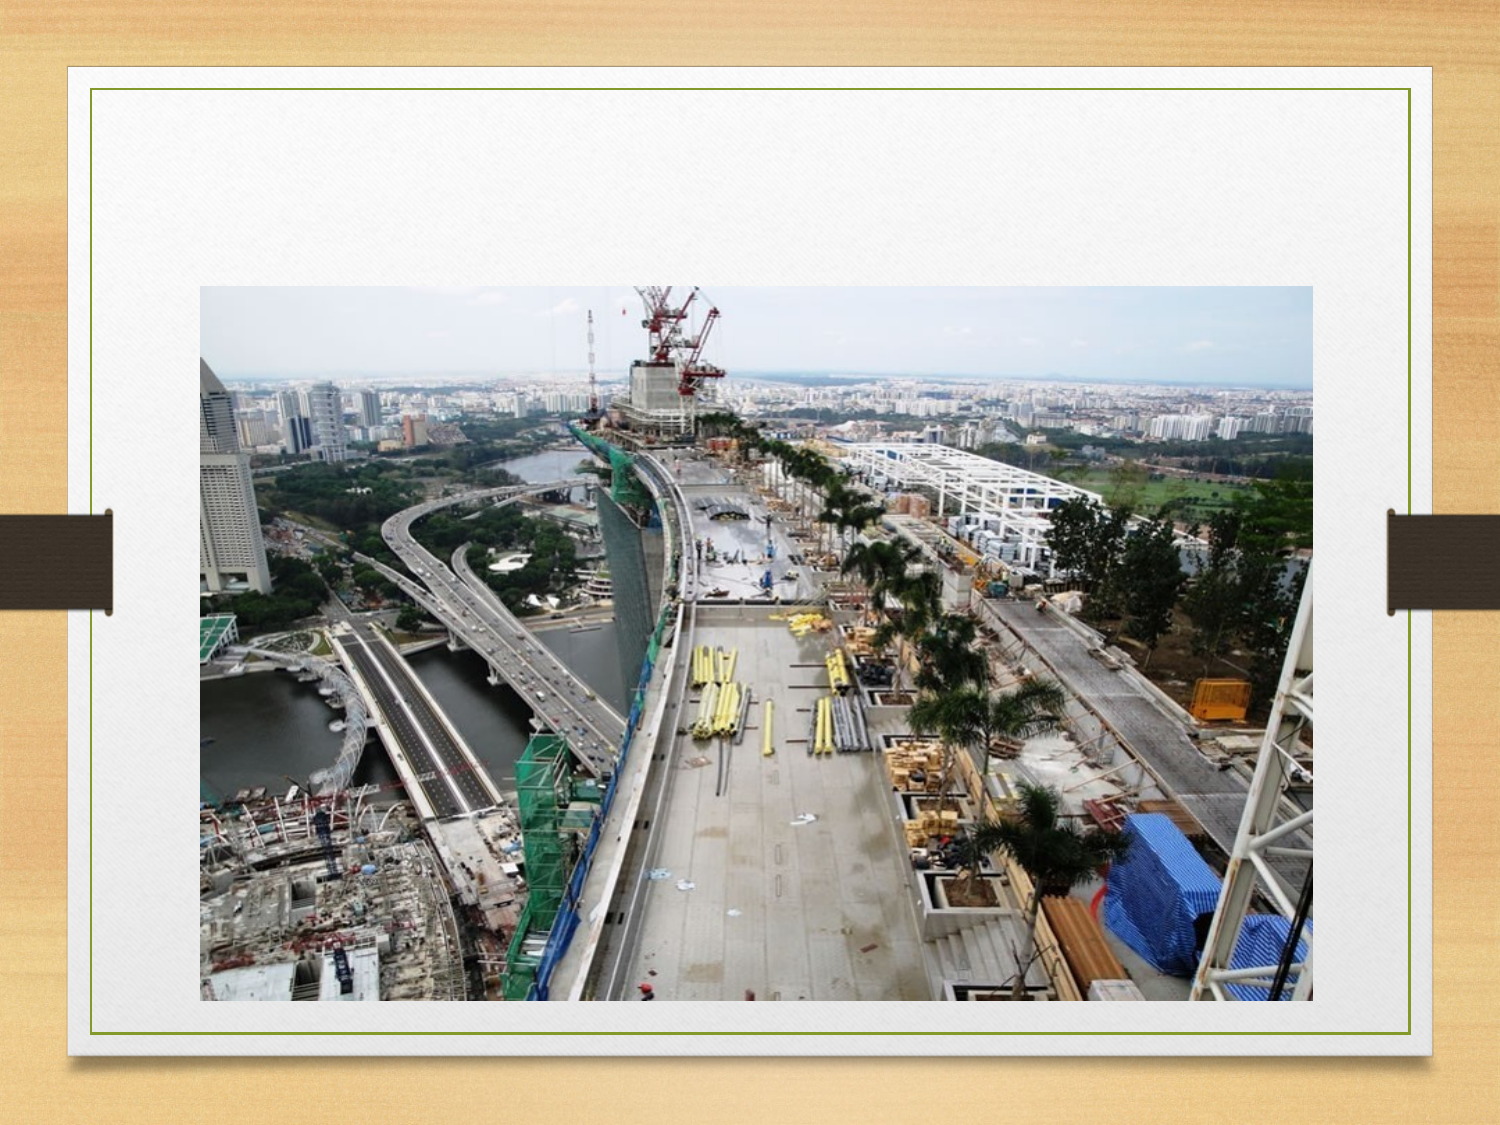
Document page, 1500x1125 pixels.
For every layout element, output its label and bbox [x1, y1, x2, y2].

picture [0, 0, 1500, 1125]
list [199, 286, 1313, 1002]
